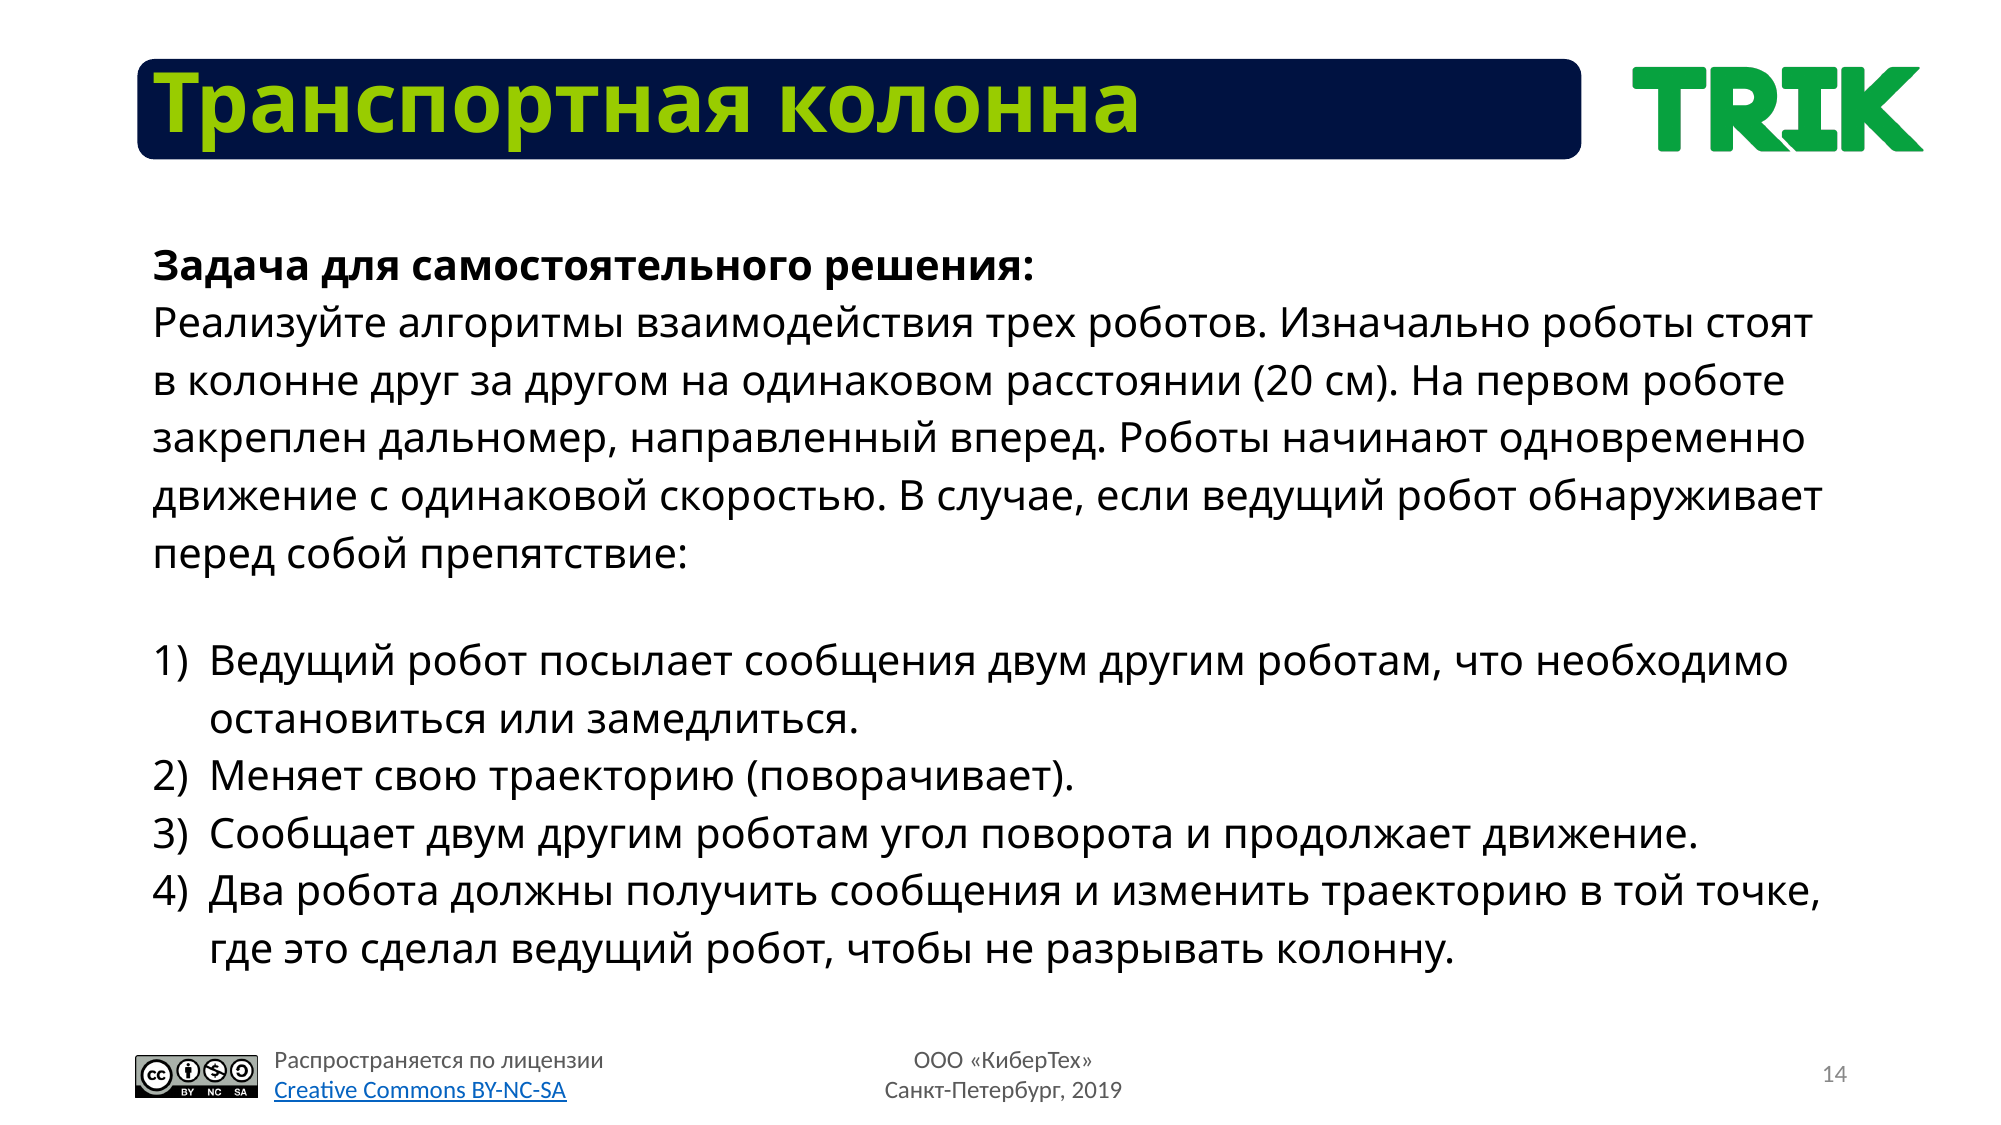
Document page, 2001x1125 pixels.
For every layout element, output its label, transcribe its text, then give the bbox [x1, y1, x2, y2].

picture [1631, 64, 1924, 154]
picture [135, 1055, 258, 1098]
title Транспортная колонна [137, 52, 1582, 153]
slide_number 14 [1412, 1042, 1863, 1103]
list Задача для самостоятельного решения: Реализуйте алгоритмы взаимодействия трех роботов. Изначально роботы стоят в колонне друг за другом на одинаковом расстоянии (20 см). На первом роботе закреплен дальномер, направленный вперед. Роботы начинают одновременно движение с одинаковой скоростью. В случае, если ведущий робот обнаруживает перед собой препятствие: Ведущий робот посылает сообщения двум другим роботам, что необходимо остановиться или замедлиться. Меняет свою траекторию (поворачивает). Сообщает двум другим роботам угол поворота и продолжает движение. Два робота должны получить сообщения и изменить траекторию в той точке, где это сделал ведущий робот, чтобы не разрывать колонну. [137, 223, 1863, 902]
